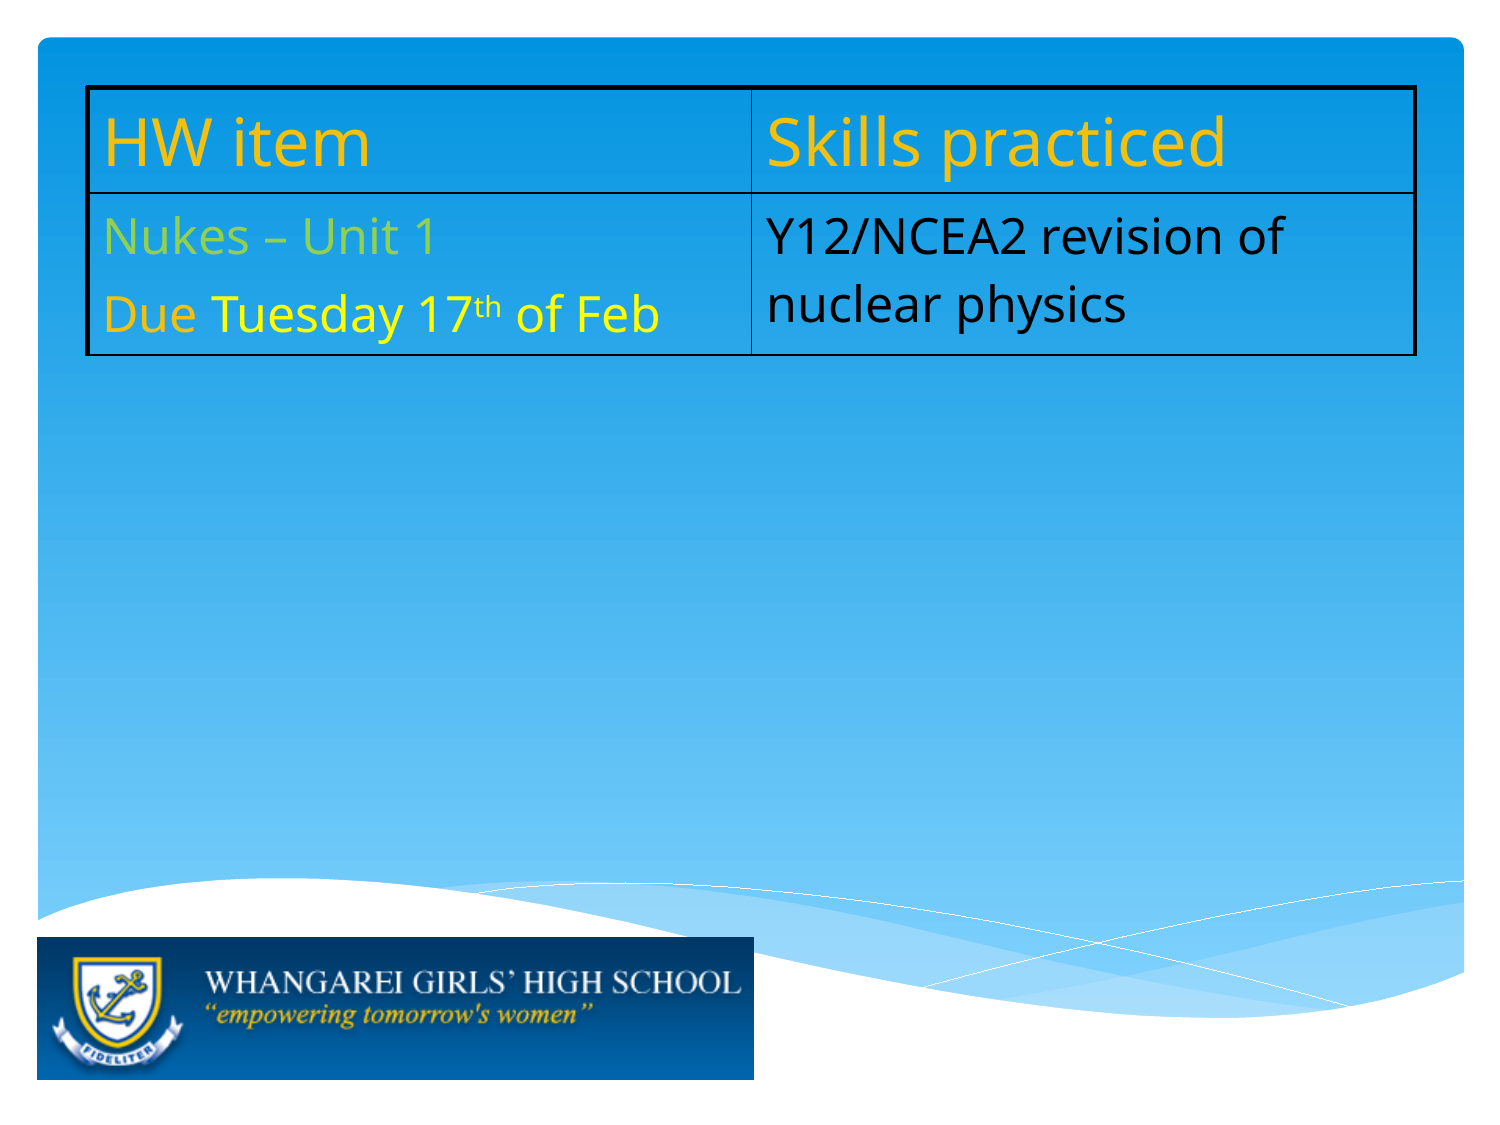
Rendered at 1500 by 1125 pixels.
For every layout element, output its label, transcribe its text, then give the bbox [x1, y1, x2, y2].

table_cell Nukes – Unit 1 Due Tuesday 17th of Feb [90, 194, 751, 354]
table_header HW item [90, 90, 751, 192]
table_cell Y12/NCEA2 revision of nuclear physics [752, 194, 1413, 354]
picture [37, 937, 754, 1080]
table_header Skills practiced [752, 90, 1413, 192]
